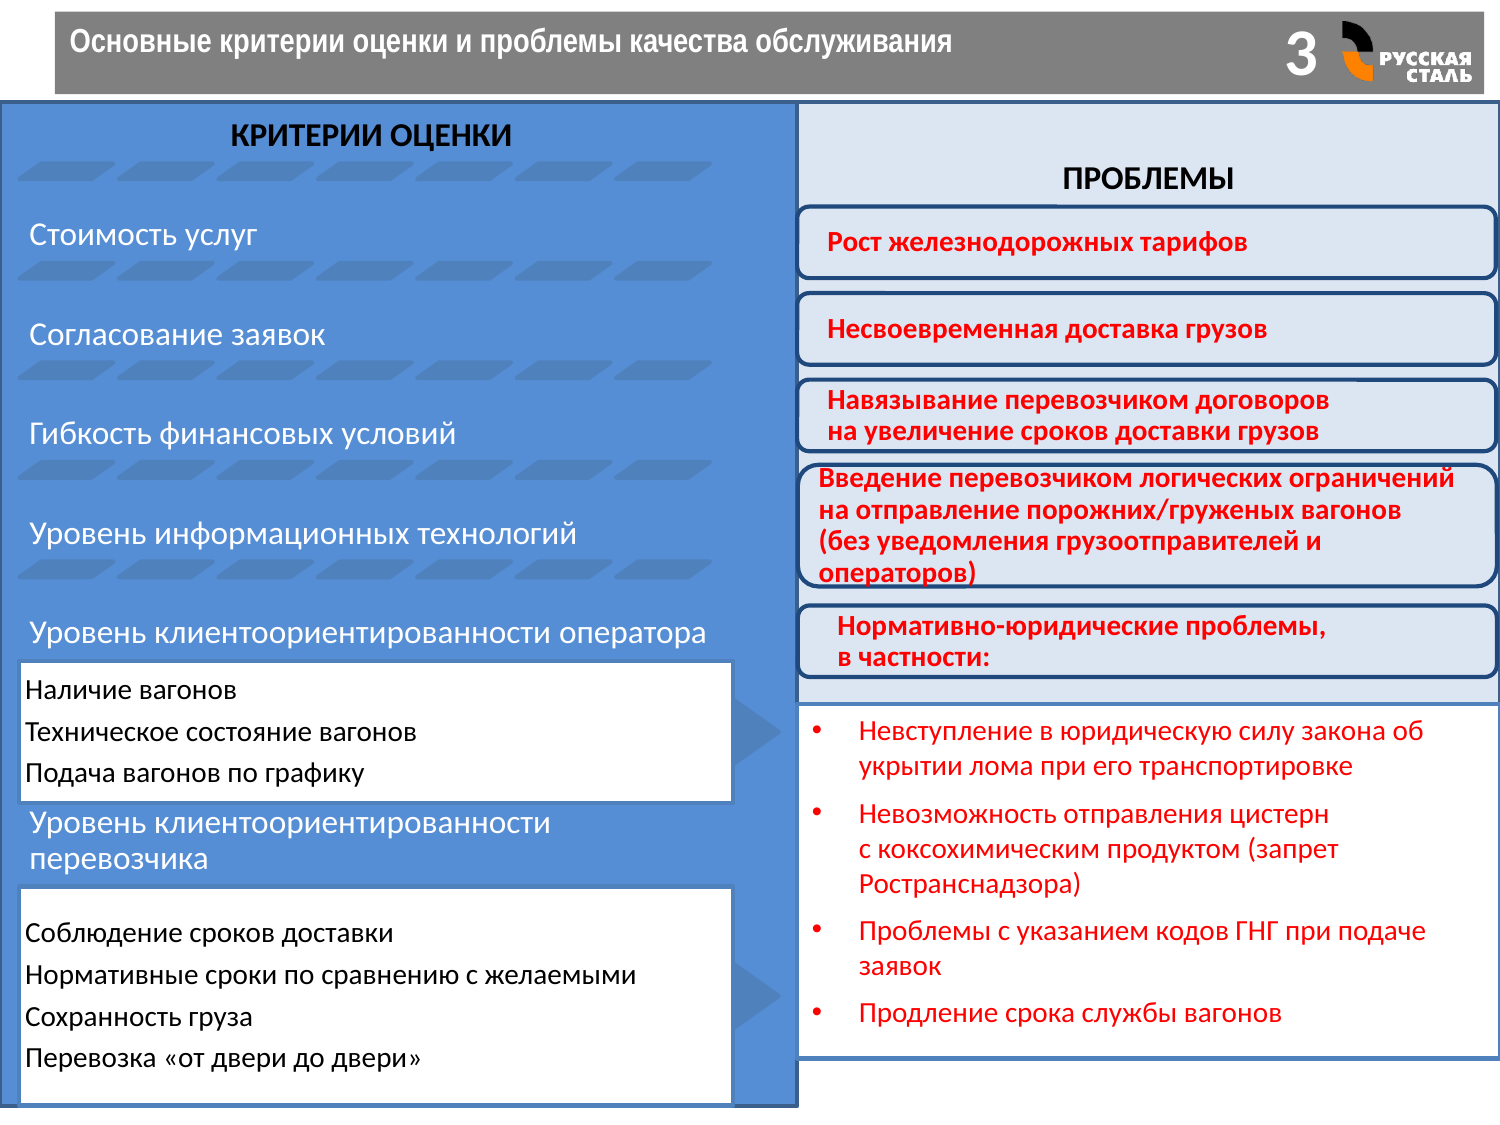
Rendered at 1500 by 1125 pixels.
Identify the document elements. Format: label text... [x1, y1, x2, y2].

text_box 3 [1270, 0, 1334, 96]
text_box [796, 125, 1498, 693]
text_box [0, 98, 798, 1107]
text_box Основные критерии оценки и проблемы качества обслуживания [54, 11, 1270, 95]
text_box Основные критерии оценки и проблемы качества обслуживания [1334, 11, 1485, 95]
picture [1342, 21, 1475, 85]
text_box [796, 703, 1500, 1059]
text_box [800, 100, 1500, 126]
